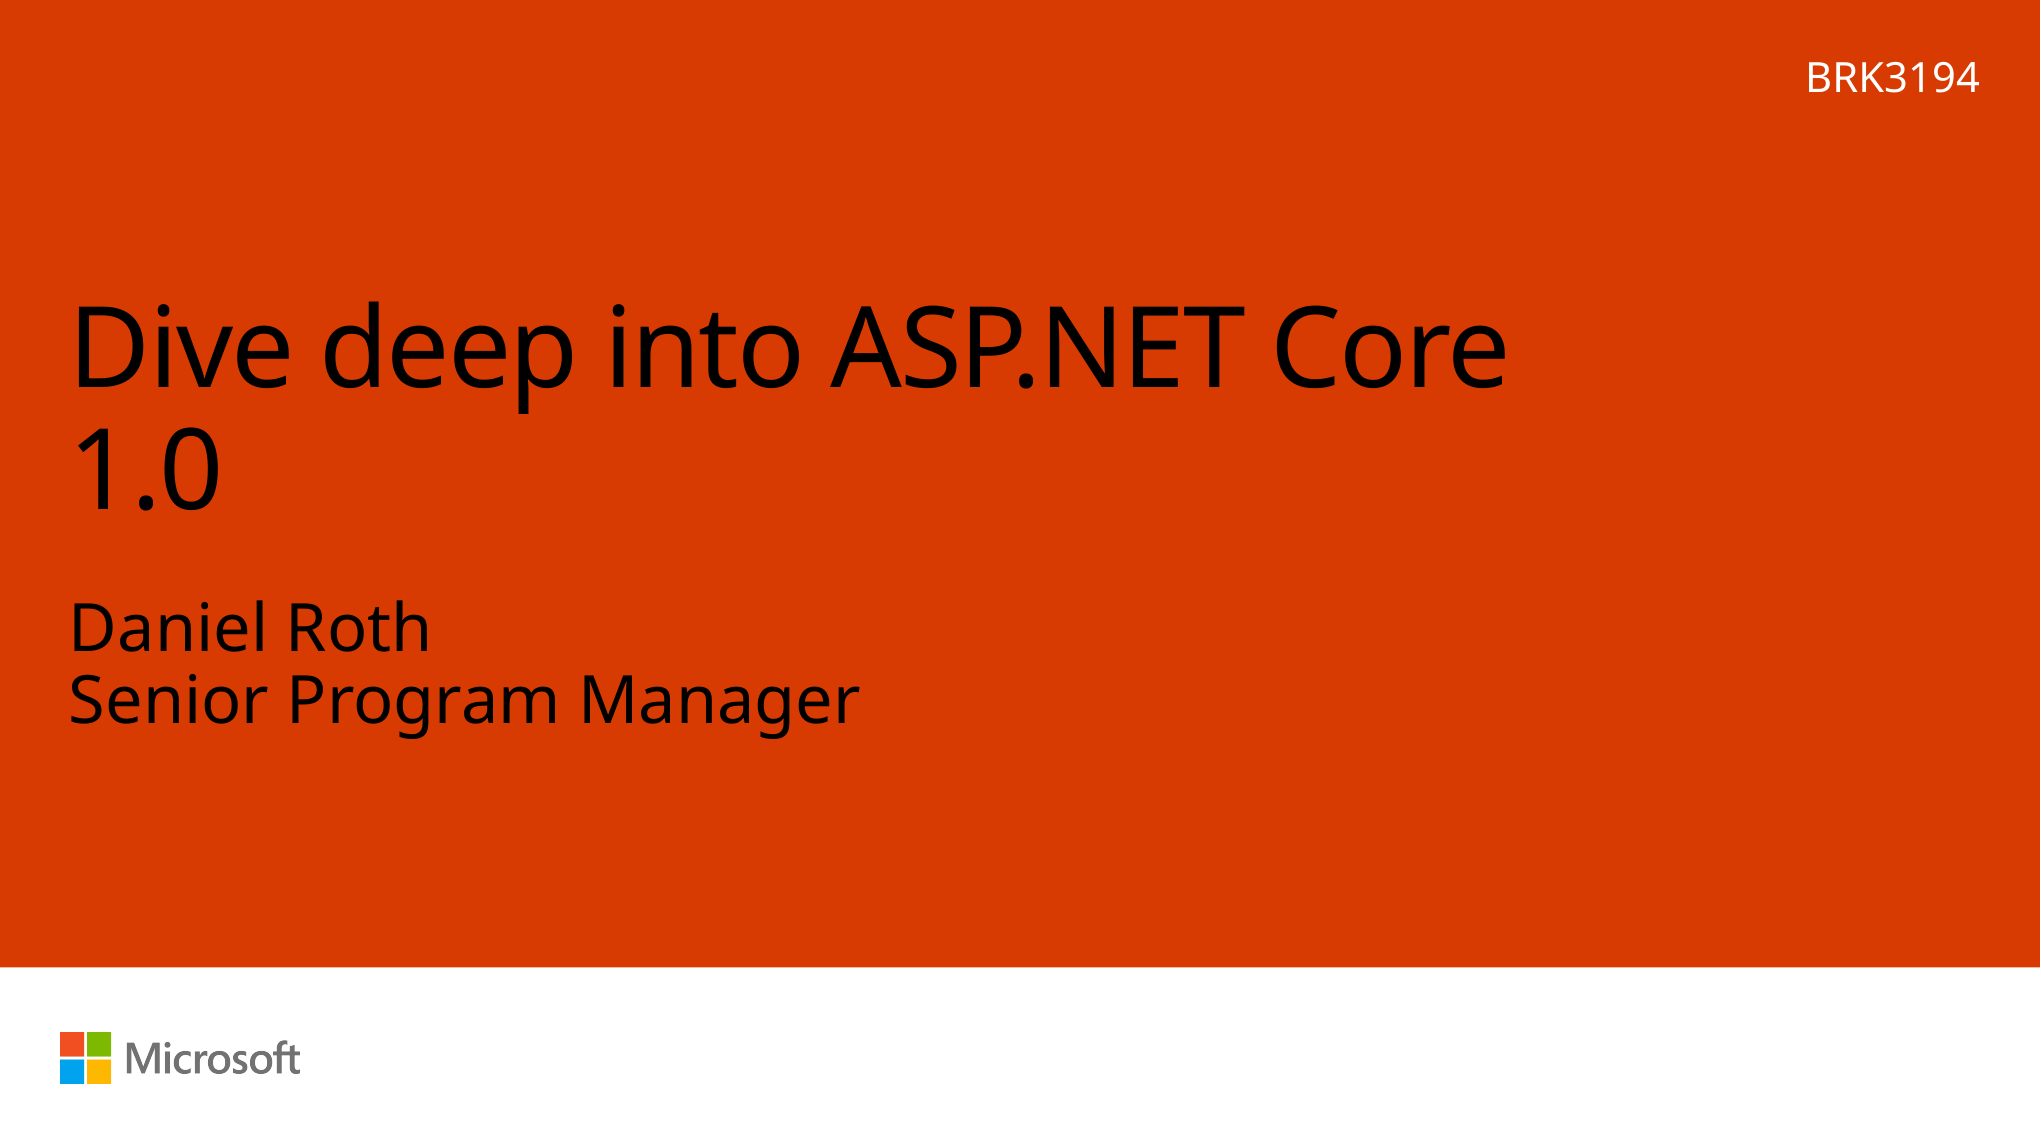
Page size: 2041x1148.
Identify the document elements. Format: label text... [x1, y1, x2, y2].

title Dive deep into ASP.NET Core 1.0 [45, 275, 1546, 576]
text_box BRK3194 [1695, 48, 1995, 125]
list Daniel Roth Senior Program Manager [45, 575, 1246, 876]
picture [60, 1032, 300, 1084]
